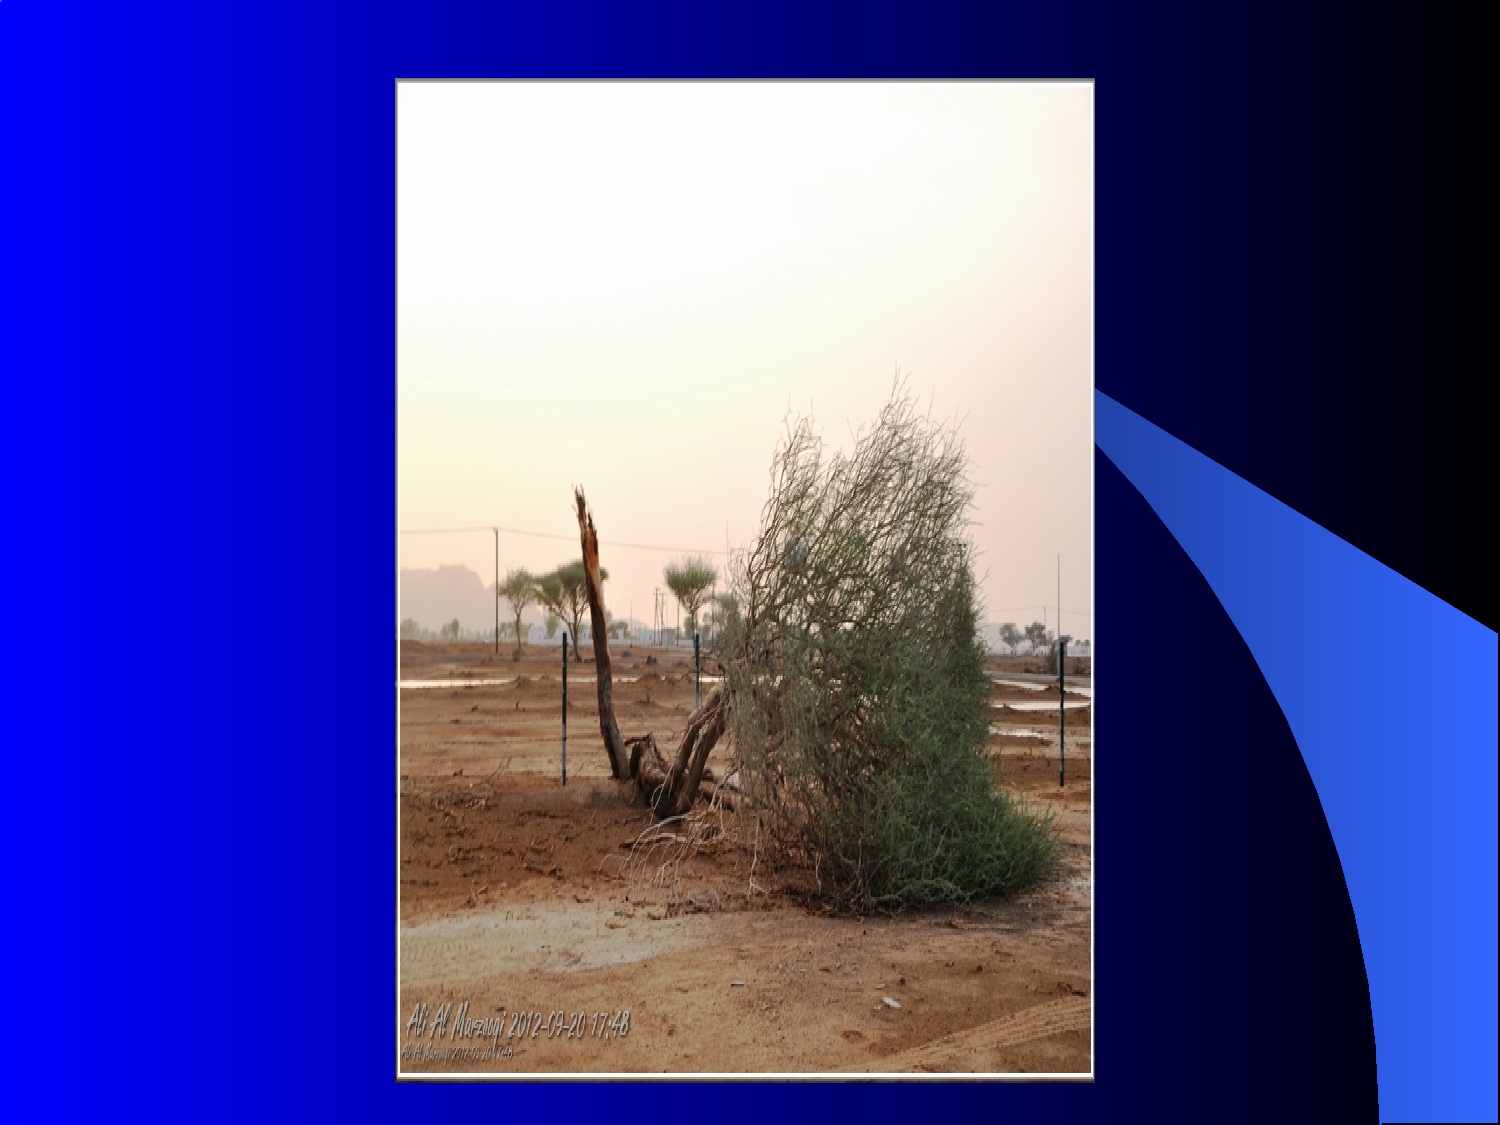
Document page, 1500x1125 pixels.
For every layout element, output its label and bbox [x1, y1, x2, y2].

picture [395, 77, 1095, 1083]
